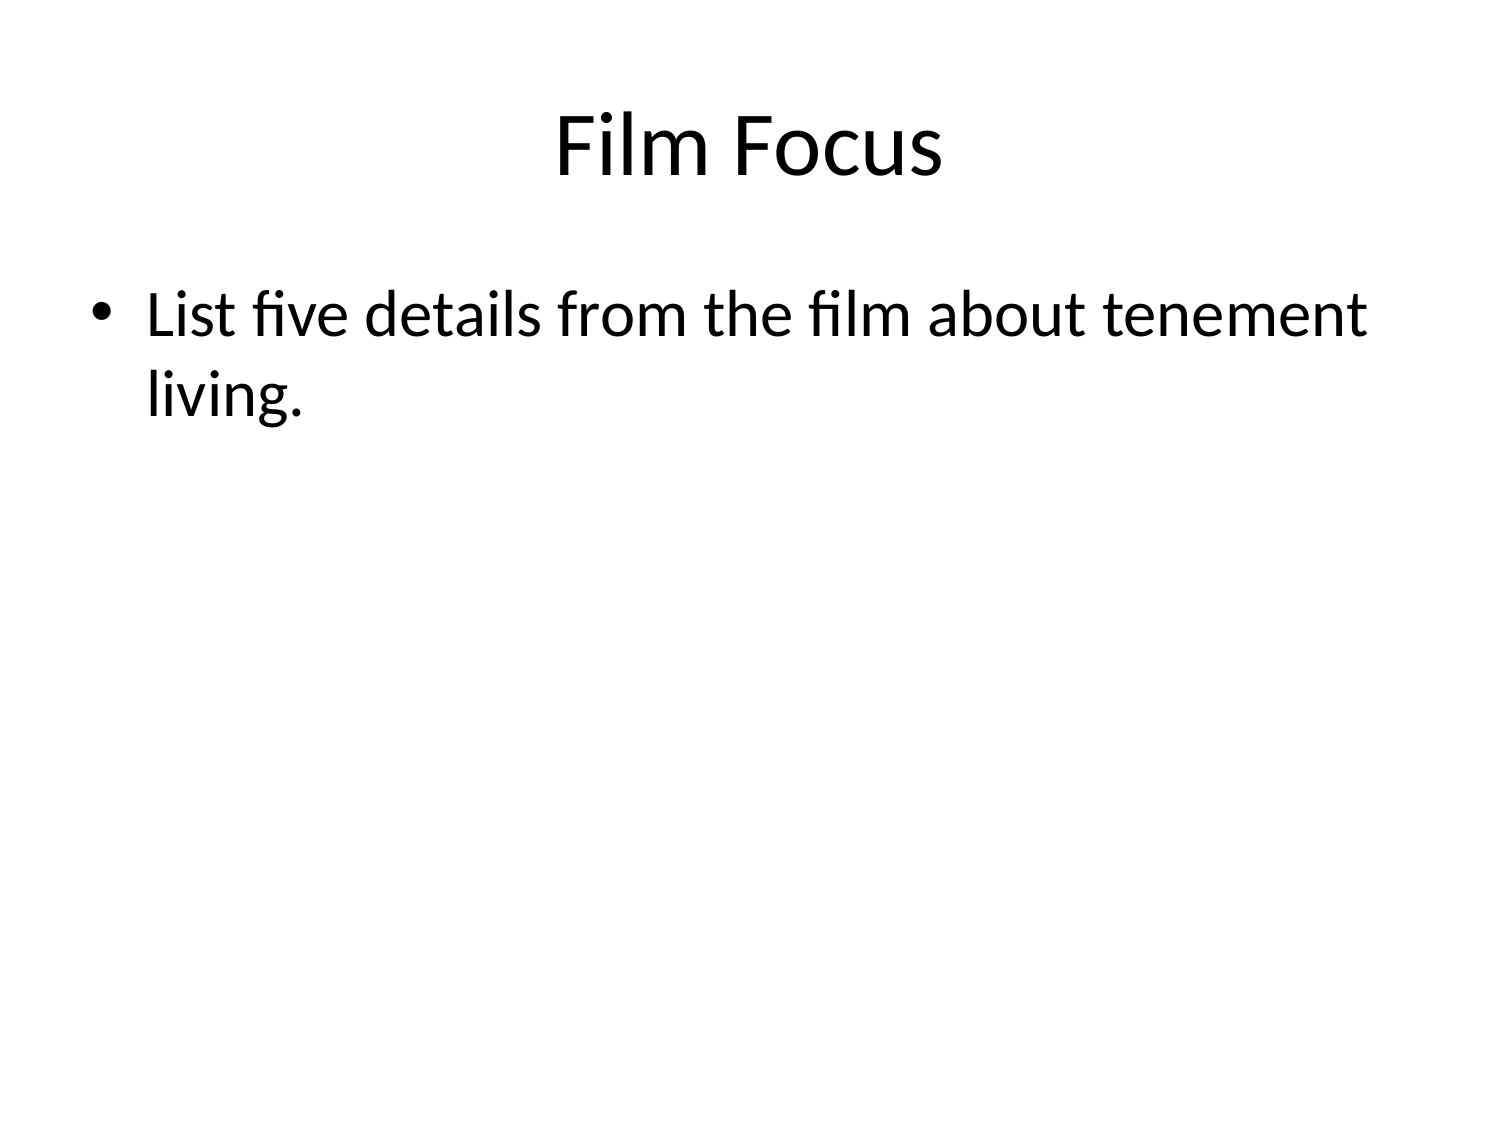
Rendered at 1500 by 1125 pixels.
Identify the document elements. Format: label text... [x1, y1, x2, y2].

title Film Focus [75, 45, 1425, 233]
list List five details from the film about tenement living. [75, 262, 1425, 1005]
